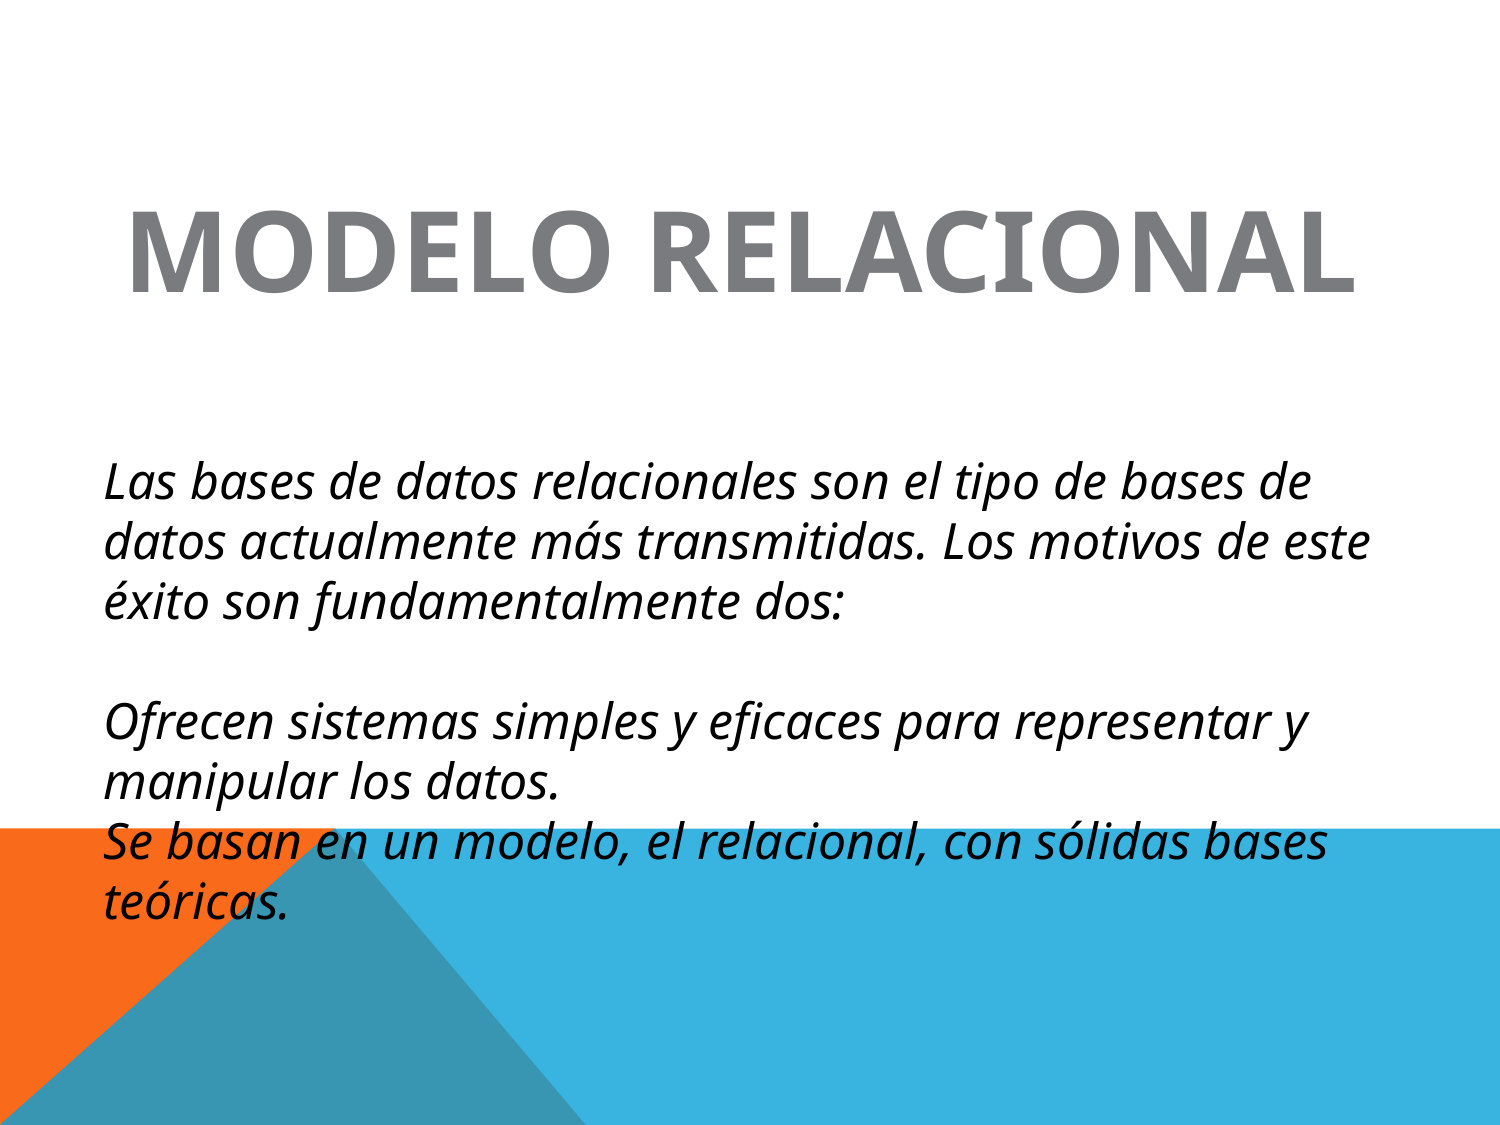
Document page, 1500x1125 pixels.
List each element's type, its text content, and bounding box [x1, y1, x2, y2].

text_box Modelo relacional [108, 172, 1374, 323]
text_box Las bases de datos relacionales son el tipo de bases de datos actualmente más transmitidas. Los motivos de este éxito son fundamentalmente dos: Ofrecen sistemas simples y eficaces para representar y manipular los datos. Se basan en un modelo, el relacional, con sólidas bases teóricas. [88, 397, 1441, 937]
